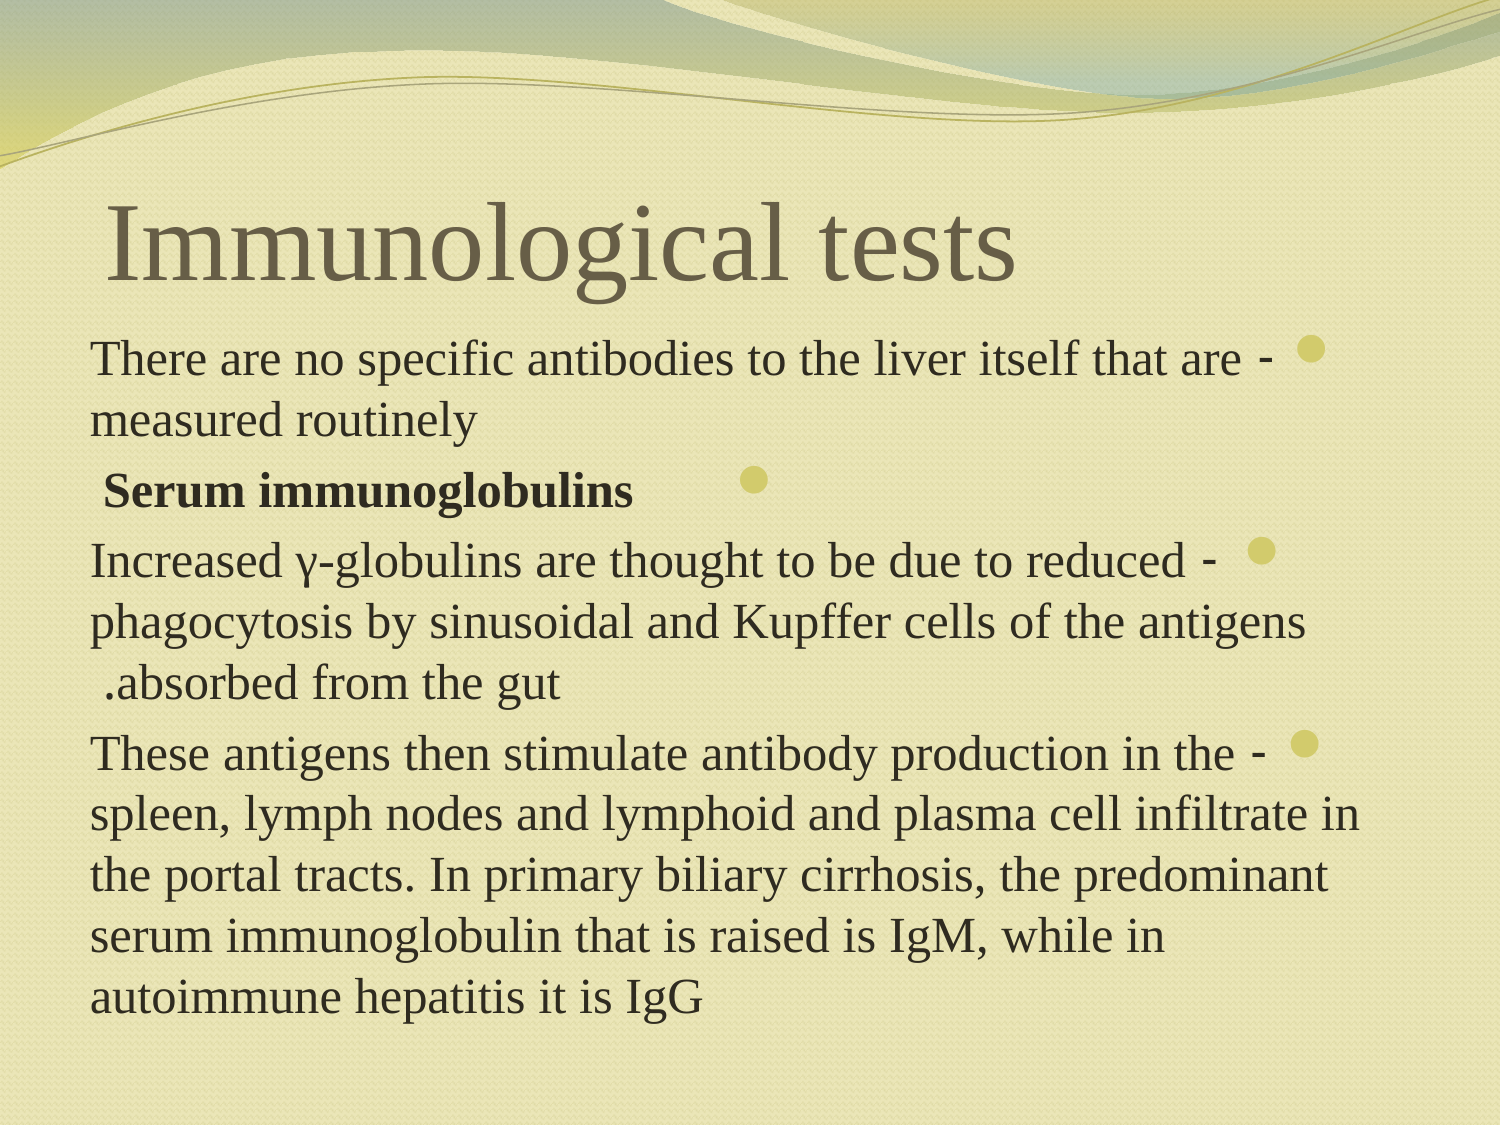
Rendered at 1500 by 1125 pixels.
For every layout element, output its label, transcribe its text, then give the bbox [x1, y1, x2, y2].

list - There are no specific antibodies to the liver itself that are measured routinely Serum immunoglobulins - Increased γ-globulins are thought to be due to reduced phagocytosis by sinusoidal and Kupffer cells of the antigens absorbed from the gut. - These antigens then stimulate antibody production in the spleen, lymph nodes and lymphoid and plasma cell infiltrate in the portal tracts. In primary biliary cirrhosis, the predominant serum immunoglobulin that is raised is IgM, while in autoimmune hepatitis it is IgG [75, 317, 1425, 1038]
title Immunological tests [75, 115, 1425, 303]
